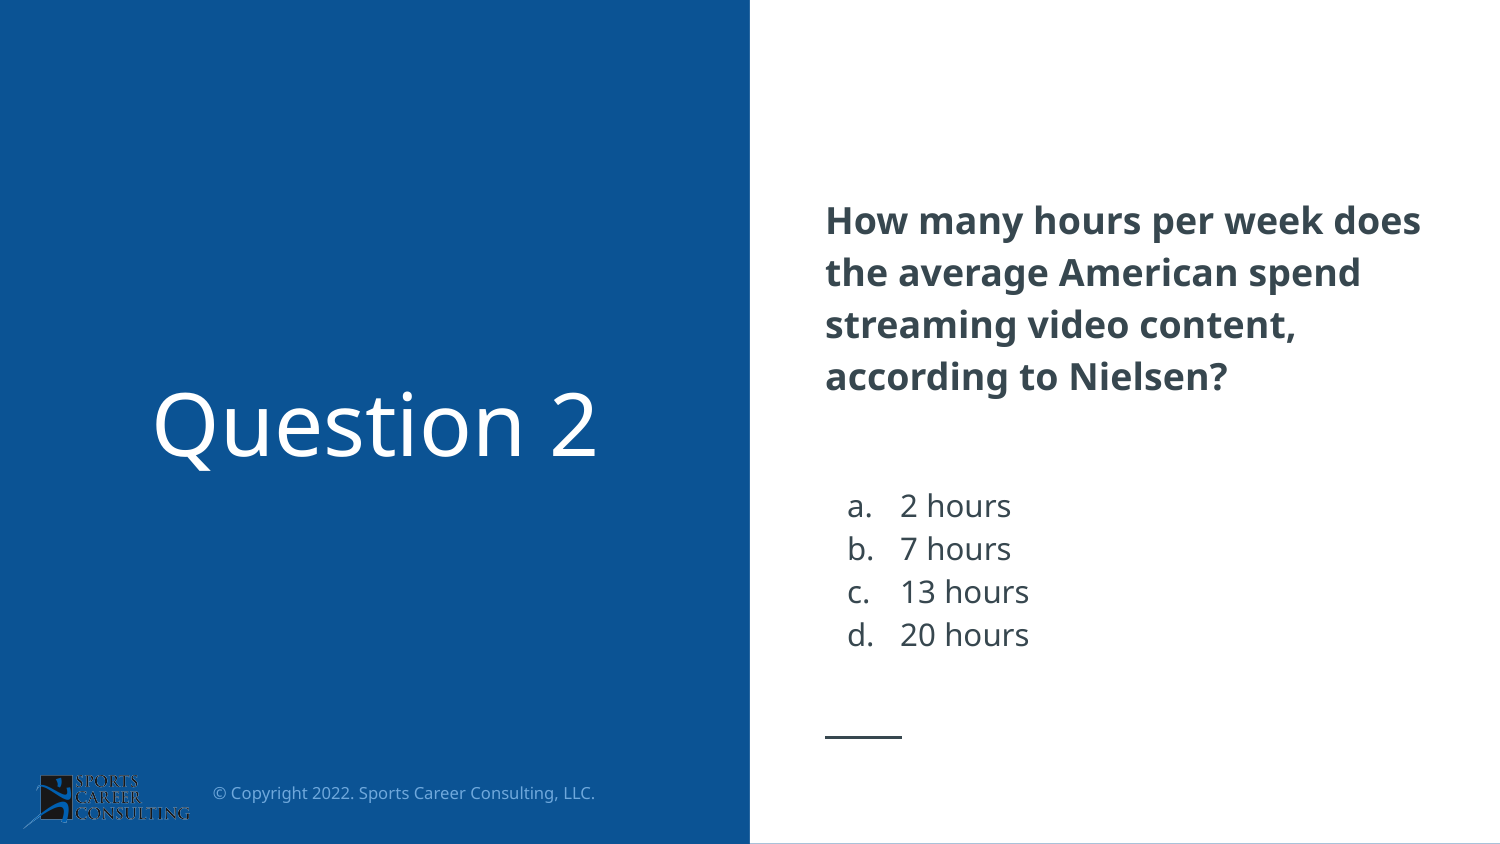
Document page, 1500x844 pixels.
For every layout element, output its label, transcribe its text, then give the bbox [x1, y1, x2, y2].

picture [22, 774, 190, 829]
list How many hours per week does the average American spend streaming video content, according to Nielsen? 2 hours 7 hours 13 hours 20 hours [810, 118, 1455, 725]
text_box © Copyright 2022. Sports Career Consulting, LLC. [197, 767, 750, 838]
title Question 2 [43, 298, 708, 546]
